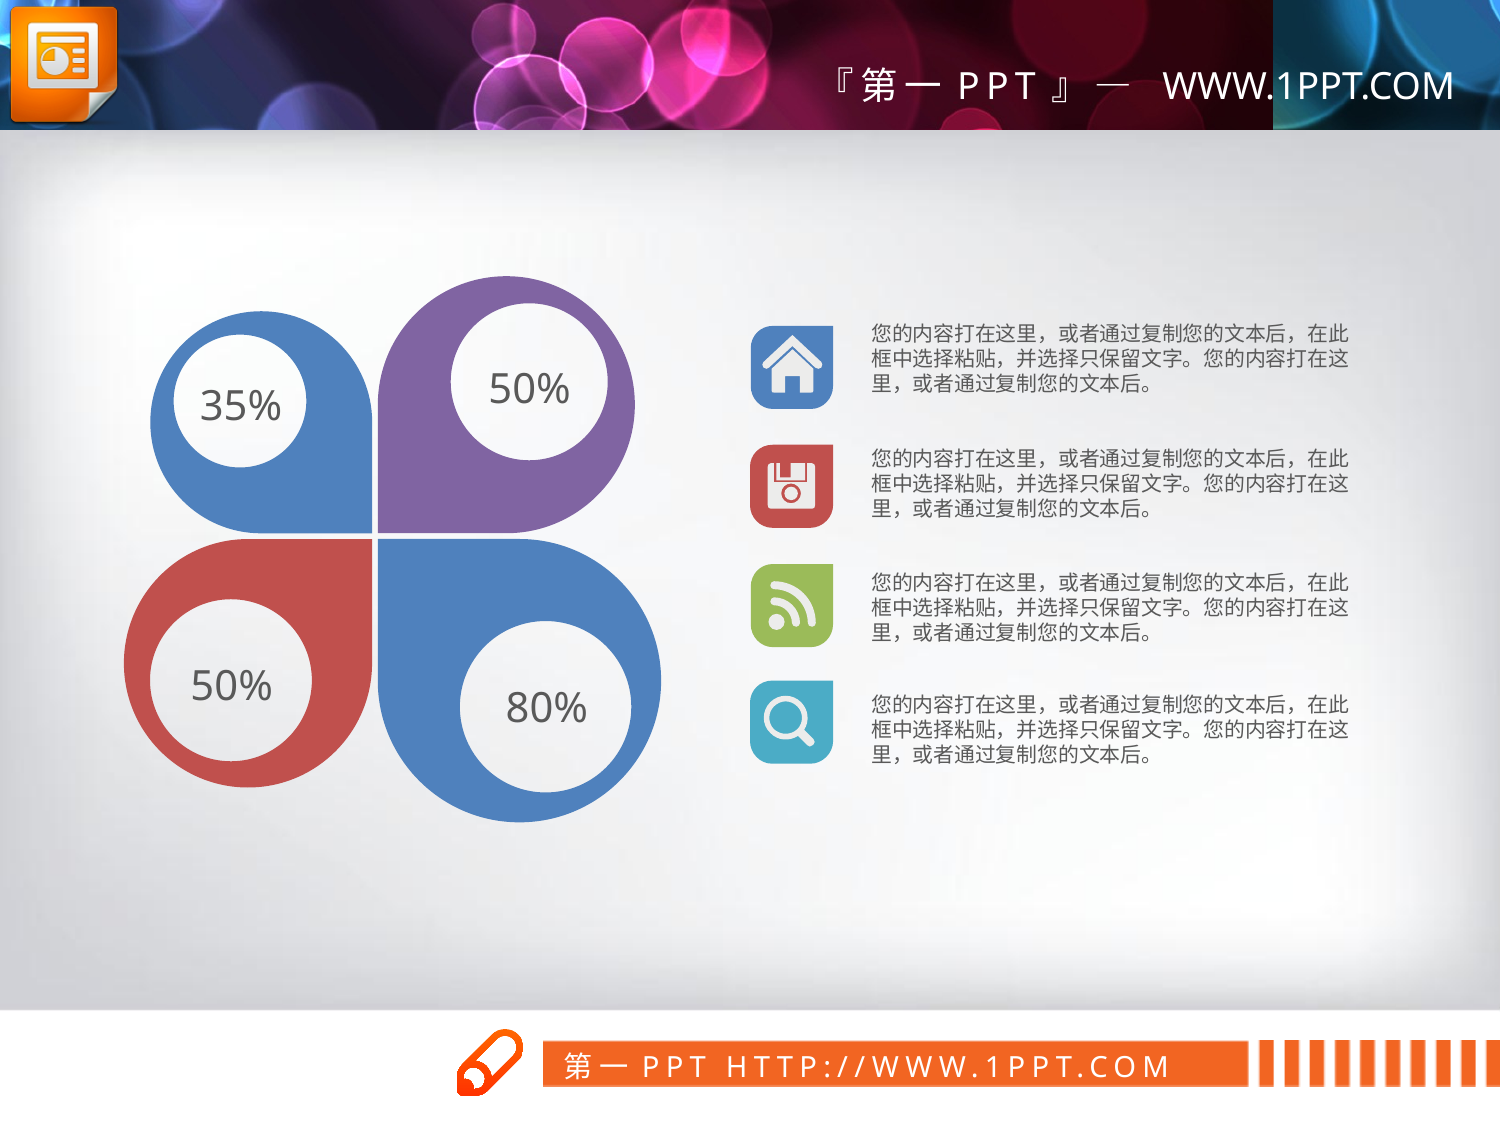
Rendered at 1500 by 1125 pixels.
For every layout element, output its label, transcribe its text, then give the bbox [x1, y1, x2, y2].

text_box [750, 325, 834, 410]
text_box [377, 538, 662, 823]
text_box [749, 444, 834, 529]
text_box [123, 538, 373, 788]
picture [0, 0, 1500, 1012]
text_box 您的内容打在这里，或者通过复制您的文本后，在此框中选择粘贴，并选择只保留文字。您的内容打在这里，或者通过复制您的文本后。 [856, 684, 1374, 775]
picture [543, 1040, 1500, 1087]
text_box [749, 680, 834, 764]
text_box 您的内容打在这里，或者通过复制您的文本后，在此框中选择粘贴，并选择只保留文字。您的内容打在这里，或者通过复制您的文本后。 [856, 562, 1374, 653]
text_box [377, 275, 636, 534]
text_box 您的内容打在这里，或者通过复制您的文本后，在此框中选择粘贴，并选择只保留文字。您的内容打在这里，或者通过复制您的文本后。 [856, 313, 1374, 404]
text_box 您的内容打在这里，或者通过复制您的文本后，在此框中选择粘贴，并选择只保留文字。您的内容打在这里，或者通过复制您的文本后。 [856, 437, 1374, 528]
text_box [750, 563, 834, 648]
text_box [149, 310, 372, 534]
